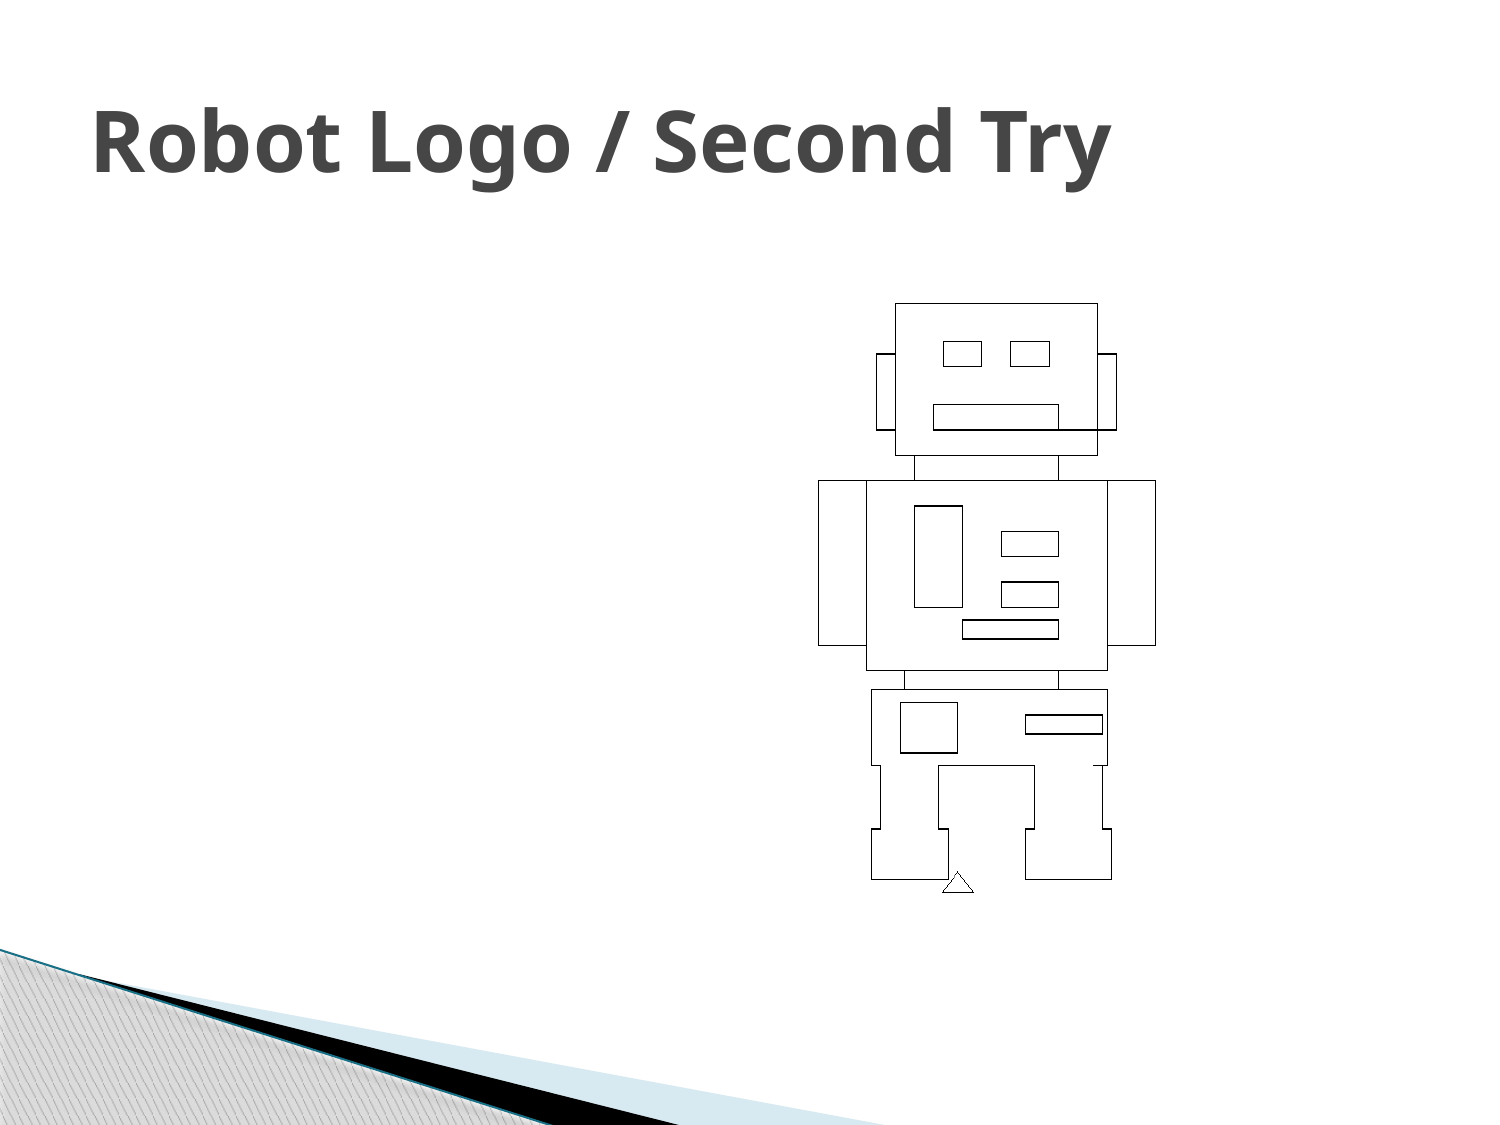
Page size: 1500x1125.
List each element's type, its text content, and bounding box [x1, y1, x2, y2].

title Robot Logo / Second Try [75, 45, 1425, 233]
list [548, 207, 1459, 1059]
